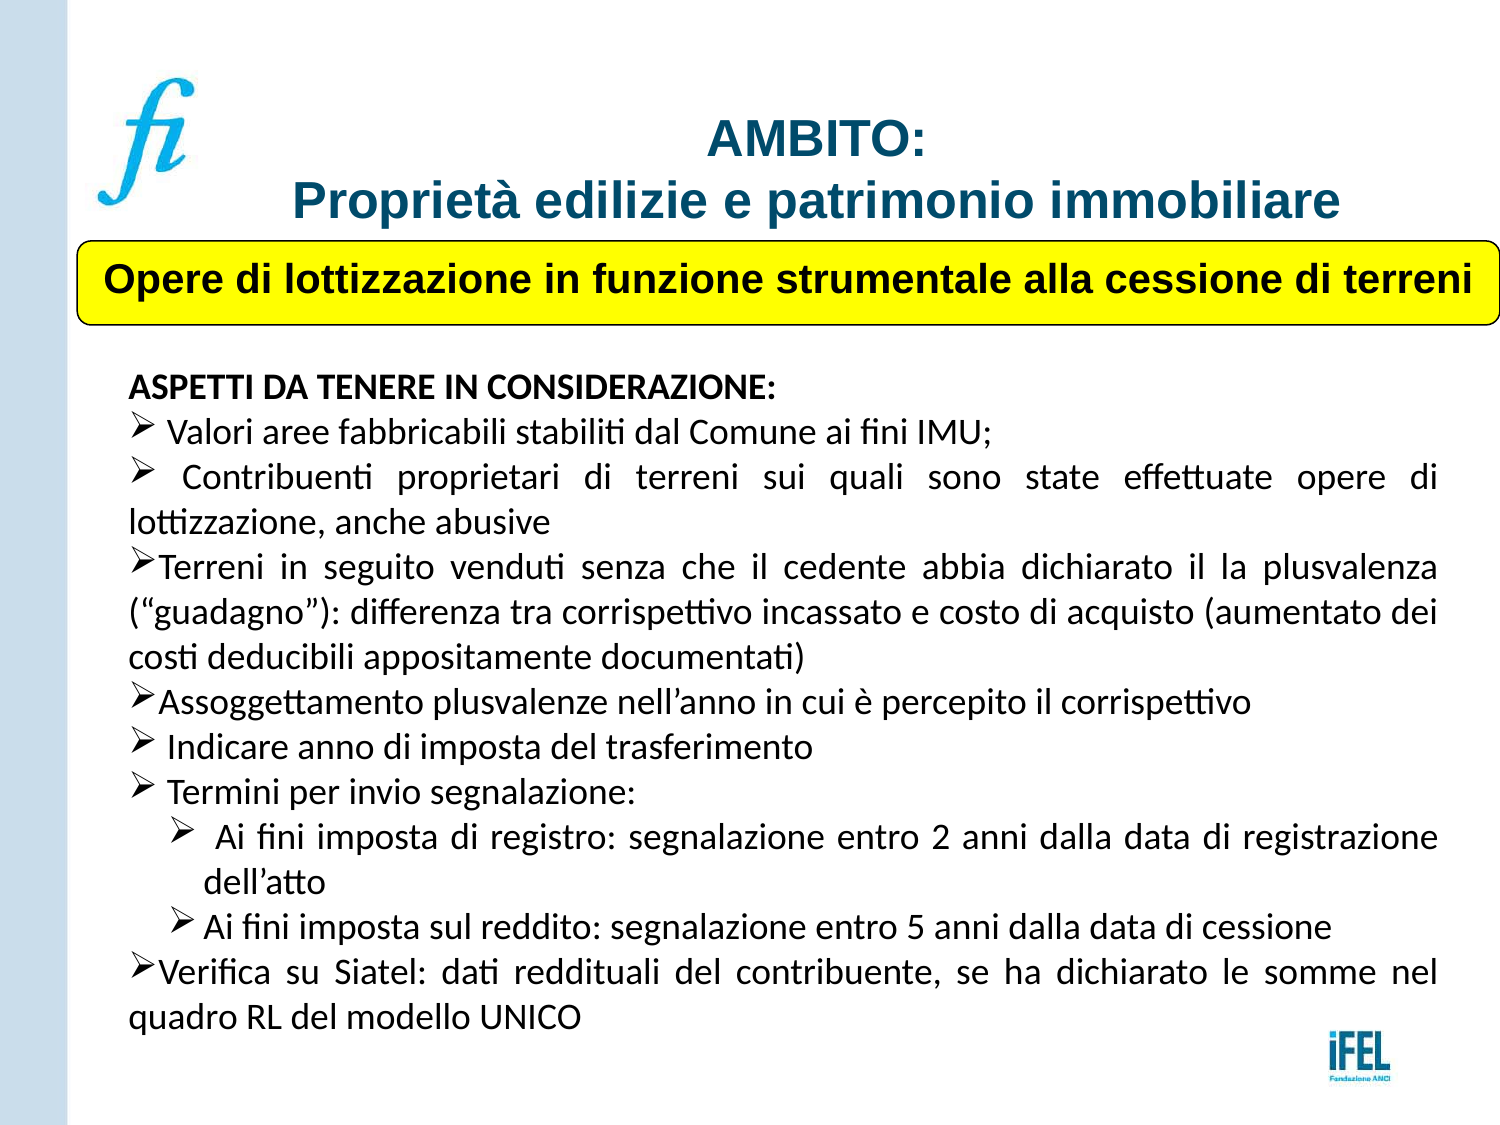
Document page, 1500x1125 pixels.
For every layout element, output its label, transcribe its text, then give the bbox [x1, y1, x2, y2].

text_box AMBITO: Proprietà edilizie e patrimonio immobiliare [229, 97, 1406, 241]
picture [0, 0, 1500, 1125]
text_box Opere di lottizzazione in funzione strumentale alla cessione di terreni [77, 240, 1500, 325]
text_box ASPETTI DA TENERE IN CONSIDERAZIONE: Valori aree fabbricabili stabiliti dal Comune ai fini IMU; Contribuenti proprietari di terreni sui quali sono state effettuate opere di lottizzazione, anche abusive Terreni in seguito venduti senza che il cedente abbia dichiarato il la plusvalenza (“guadagno”): differenza tra corrispettivo incassato e costo di acquisto (aumentato dei costi deducibili appositamente documentati) Assoggettamento plusvalenze nell’anno in cui è percepito il corrispettivo Indicare anno di imposta del trasferimento Termini per invio segnalazione: Ai fini imposta di registro: segnalazione entro 2 anni dalla data di registrazione dell’atto Ai fini imposta sul reddito: segnalazione entro 5 anni dalla data di cessione Verifica su Siatel: dati reddituali del contribuente, se ha dichiarato le somme nel quadro RL del modello UNICO [113, 354, 1455, 1045]
